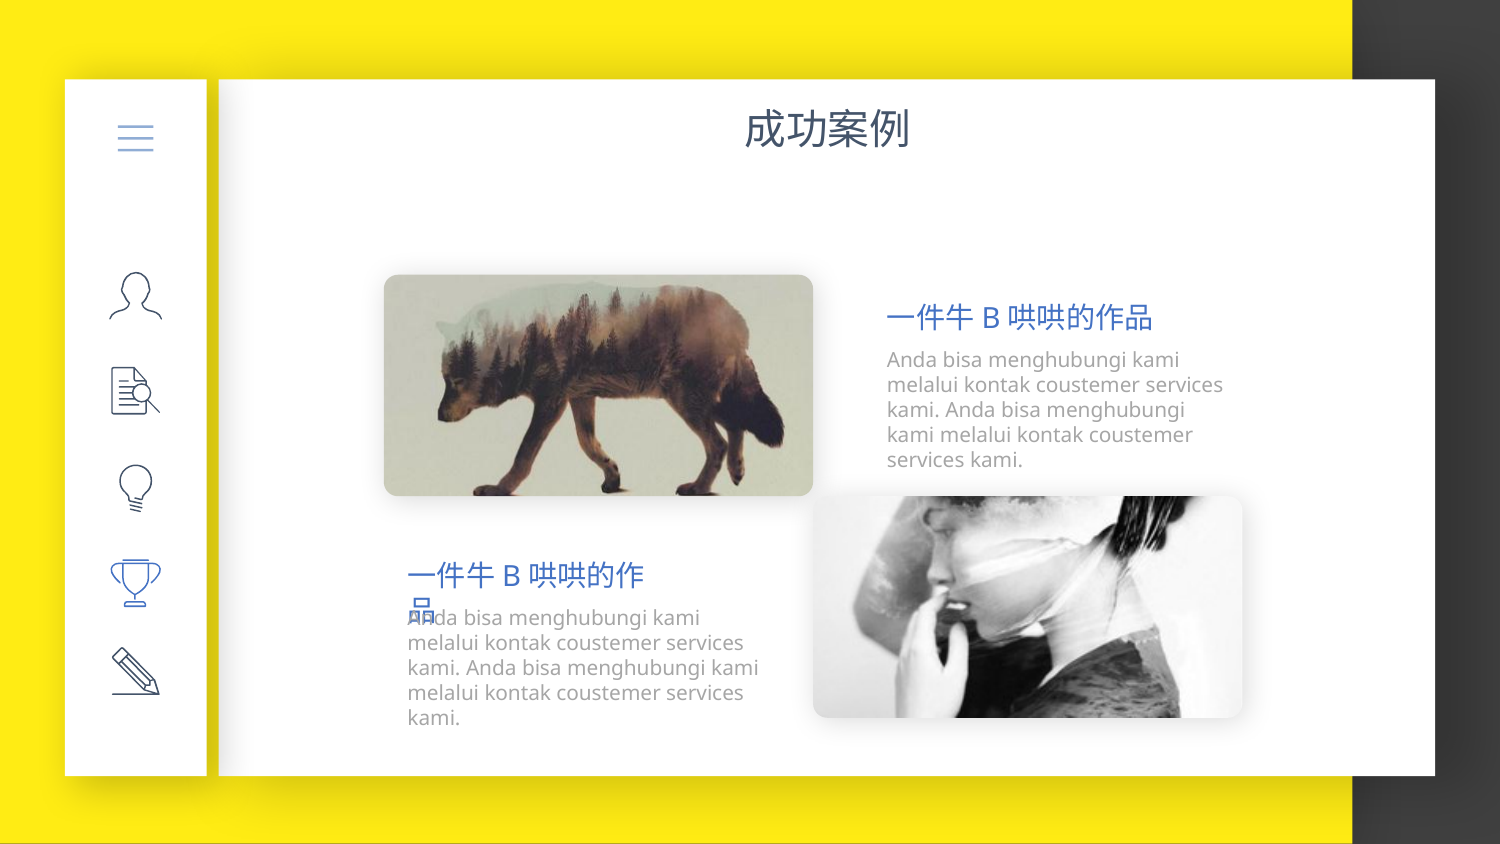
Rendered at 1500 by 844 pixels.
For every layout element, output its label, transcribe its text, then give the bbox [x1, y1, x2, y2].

text_box 成功案例 [729, 95, 928, 151]
text_box Anda bisa menghubungi kami melalui kontak coustemer services kami. Anda bisa menghubungi kami melalui kontak coustemer services kami. [872, 339, 1243, 479]
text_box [111, 366, 161, 415]
text_box Anda bisa menghubungi kami melalui kontak coustemer services kami. Anda bisa menghubungi kami melalui kontak coustemer services kami. [392, 597, 774, 762]
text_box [119, 464, 153, 513]
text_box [110, 559, 162, 608]
picture [383, 274, 1243, 718]
text_box 一件牛B哄哄的作品 [872, 291, 1176, 339]
text_box [111, 647, 160, 695]
text_box 一件牛B哄哄的作品 [392, 549, 680, 597]
text_box [109, 271, 162, 320]
